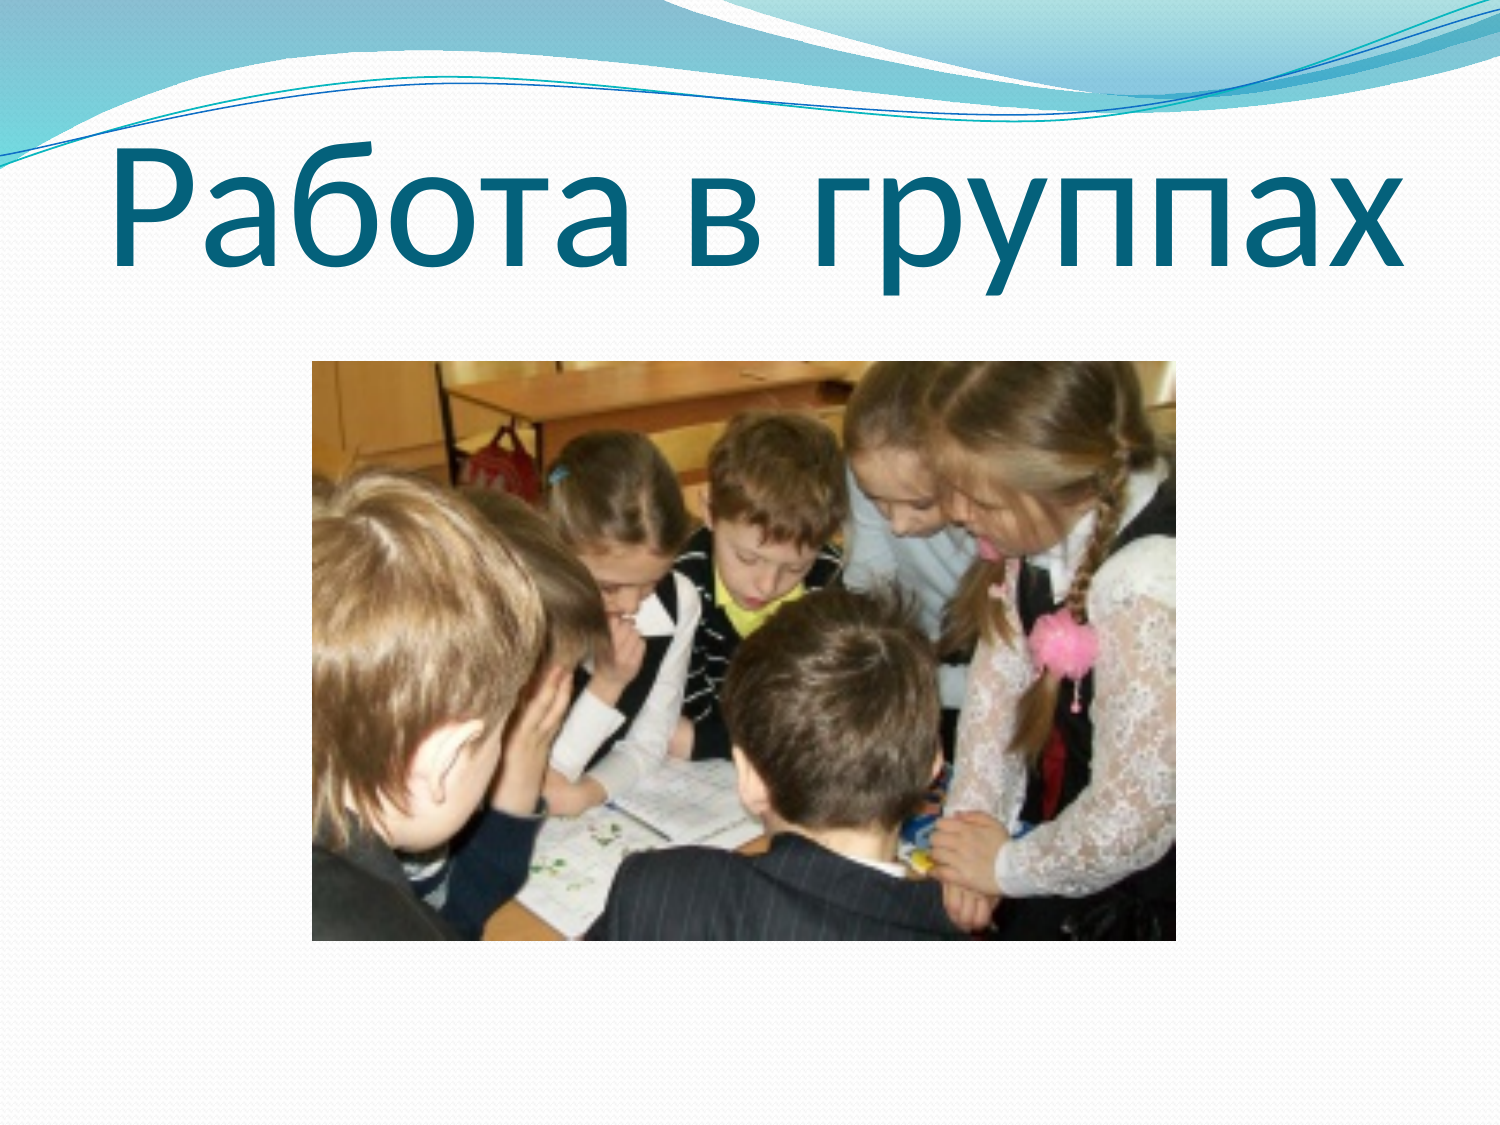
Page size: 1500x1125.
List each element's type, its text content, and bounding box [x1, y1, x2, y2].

picture [312, 361, 1176, 941]
title Работа в группах [75, 115, 1438, 303]
